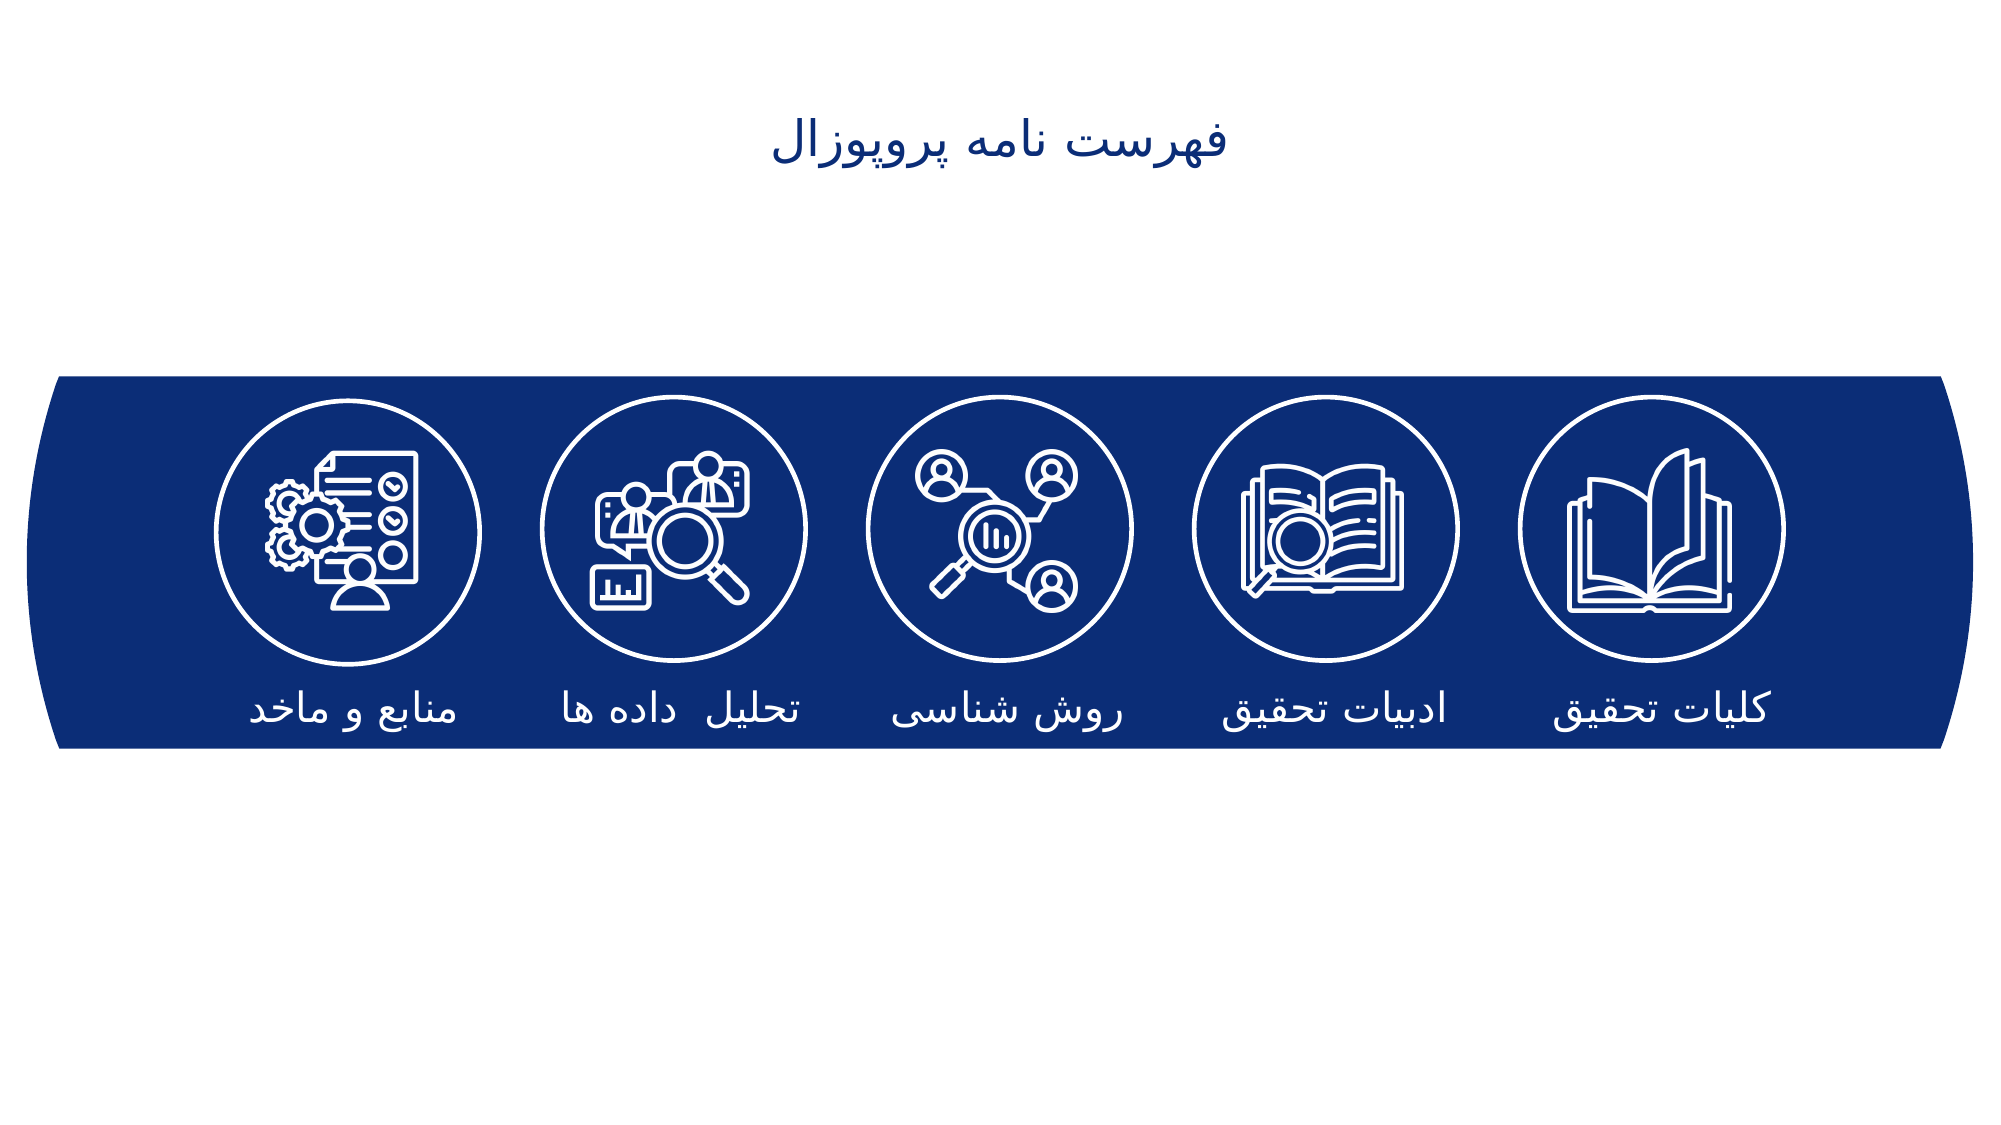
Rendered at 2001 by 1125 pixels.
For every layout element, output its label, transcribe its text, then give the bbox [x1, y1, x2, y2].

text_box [1194, 396, 1458, 661]
text_box فهرست نامه پروپوزال [0, 98, 2000, 174]
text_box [1520, 396, 1784, 661]
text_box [216, 400, 480, 665]
text_box ادبیات تحقیق [1194, 673, 1475, 739]
text_box تحلیل داده ها [540, 673, 821, 739]
text_box منابع و ماخد [213, 673, 494, 739]
text_box روش شناسی [867, 673, 1148, 739]
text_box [868, 396, 1132, 661]
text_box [542, 396, 806, 661]
text_box کلیات تحقیق [1522, 673, 1802, 739]
